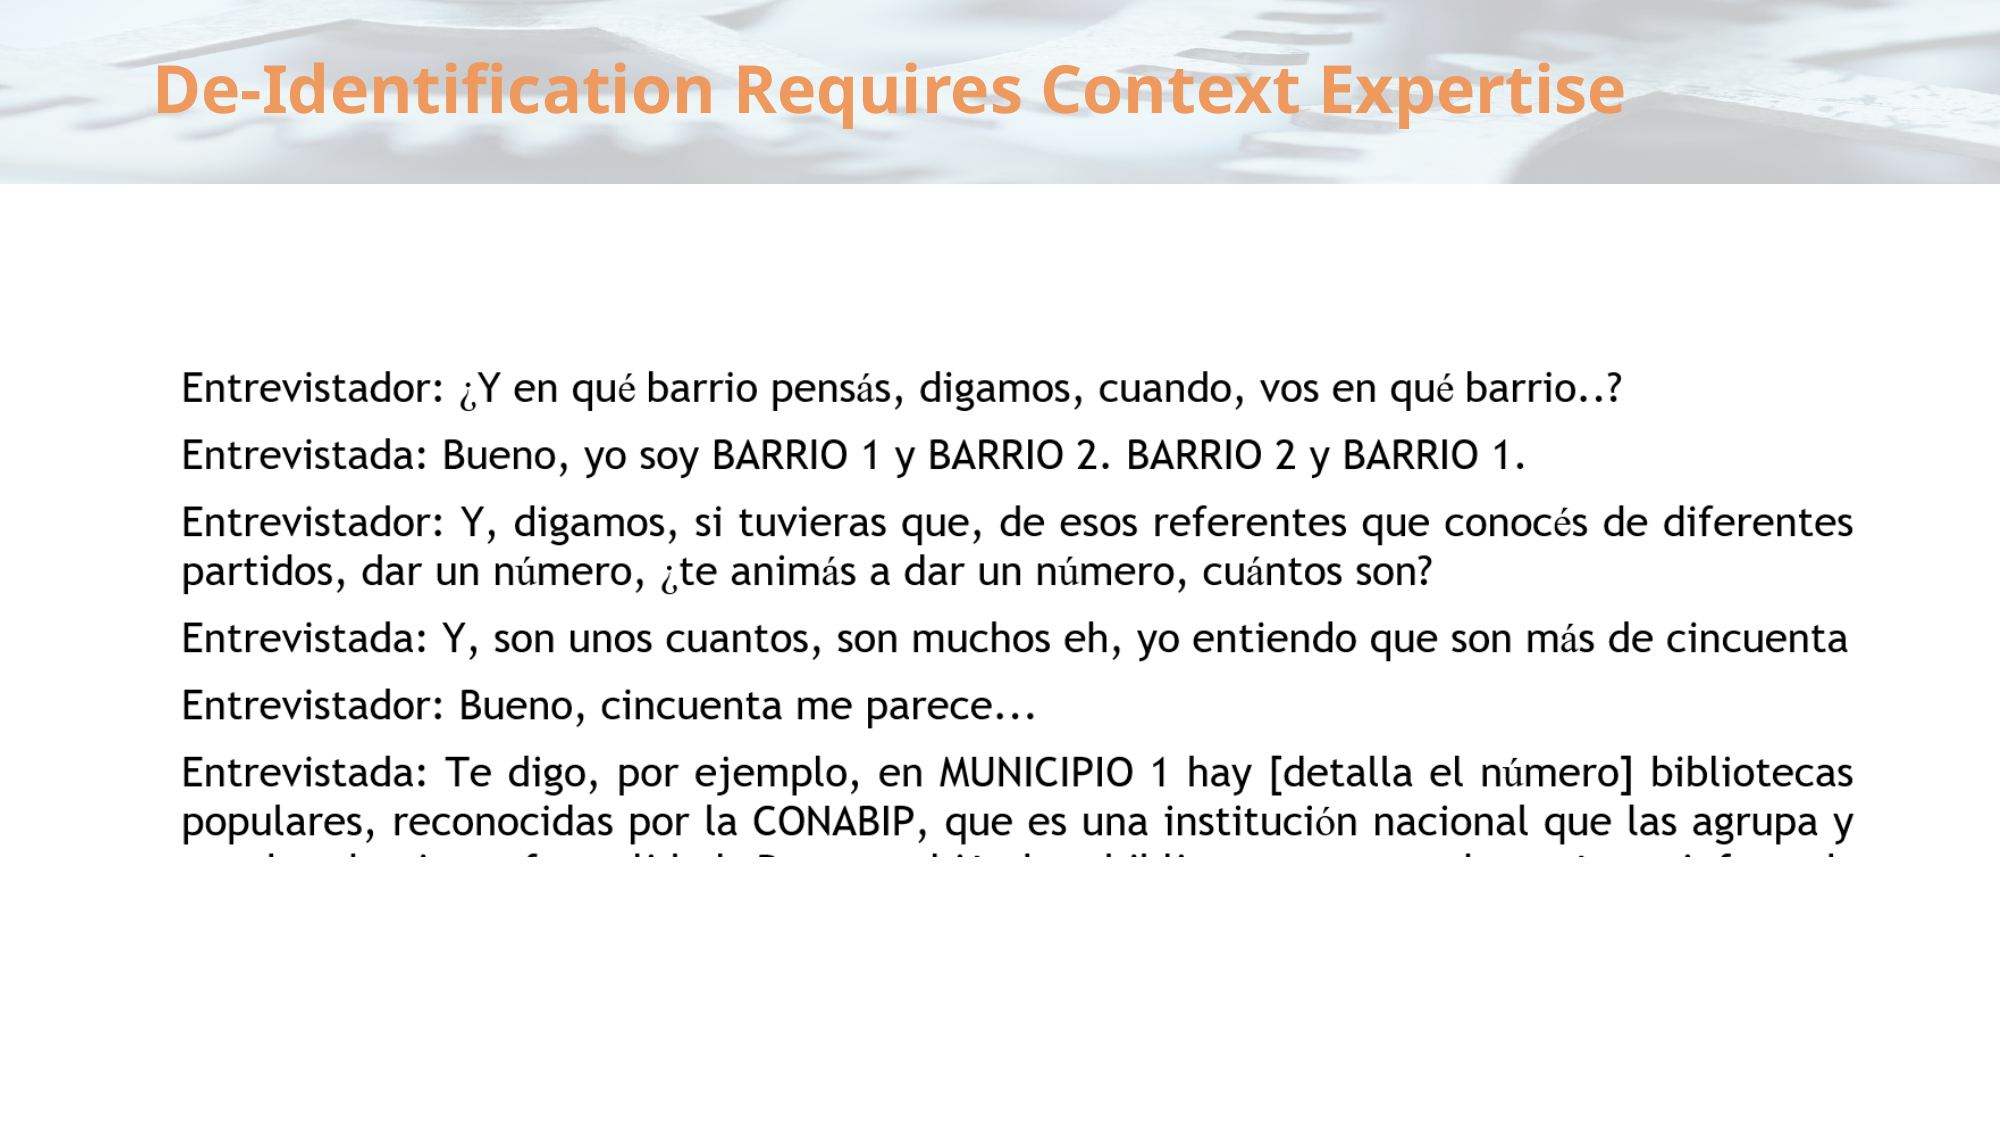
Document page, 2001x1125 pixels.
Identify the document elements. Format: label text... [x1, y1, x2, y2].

title De-Identification Requires Context Expertise [137, 29, 1863, 155]
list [137, 361, 2000, 857]
